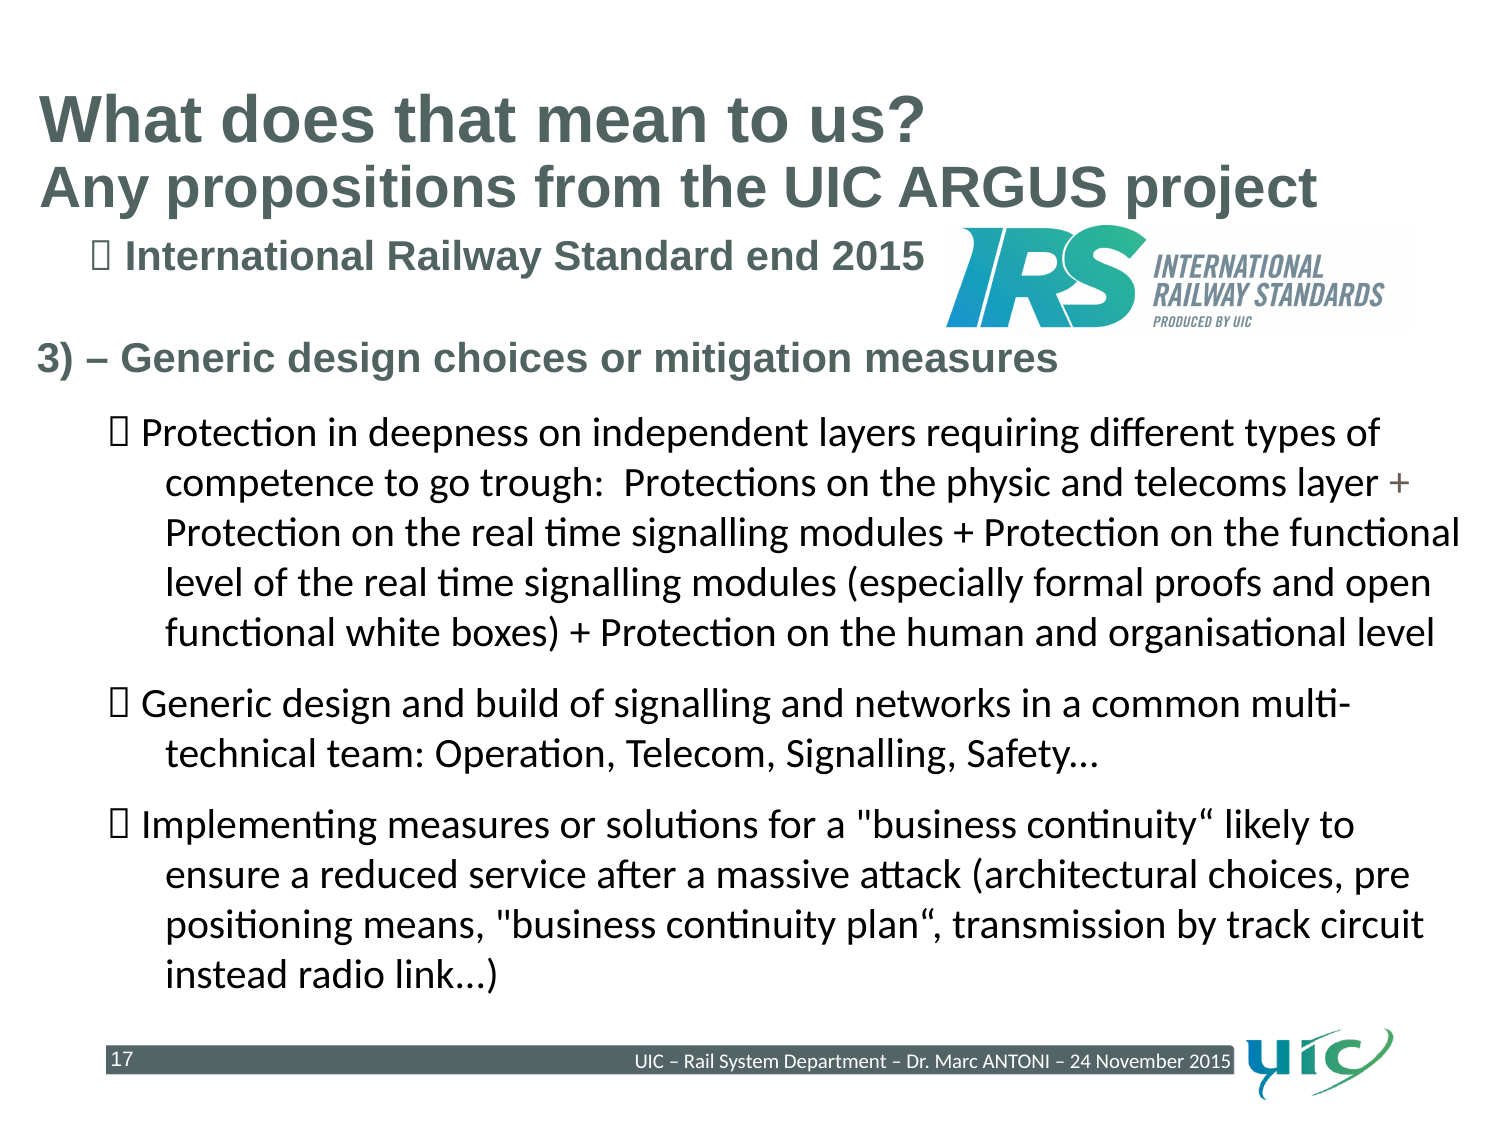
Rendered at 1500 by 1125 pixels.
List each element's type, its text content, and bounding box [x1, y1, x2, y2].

picture [945, 225, 1413, 333]
text_box What does that mean to us? Any propositions from the UIC ARGUS project  International Railway Standard end 2015 [24, 78, 1450, 215]
picture [106, 1027, 1394, 1100]
text_box UIC – Rail System Department – Dr. Marc ANTONI – 24 November 2015 [41, 1040, 1247, 1085]
text_box 3) – Generic design choices or mitigation measures [36, 326, 1431, 382]
slide_number 17 [110, 1045, 229, 1075]
text_box  Protection in deepness on independent layers requiring different types of competence to go trough: Protections on the physic and telecoms layer + Protection on the real time signalling modules + Protection on the functional level of the real time signalling modules (especially formal proofs and open functional white boxes) + Protection on the human and organisational level  Generic design and build of signalling and networks in a common multi-technical team: Operation, Telecom, Signalling, Safety...  Implementing measures or solutions for a "business continuity“ likely to ensure a reduced service after a massive attack (architectural choices, pre positioning means, "business continuity plan“, transmission by track circuit instead radio link...) [106, 404, 1471, 1015]
